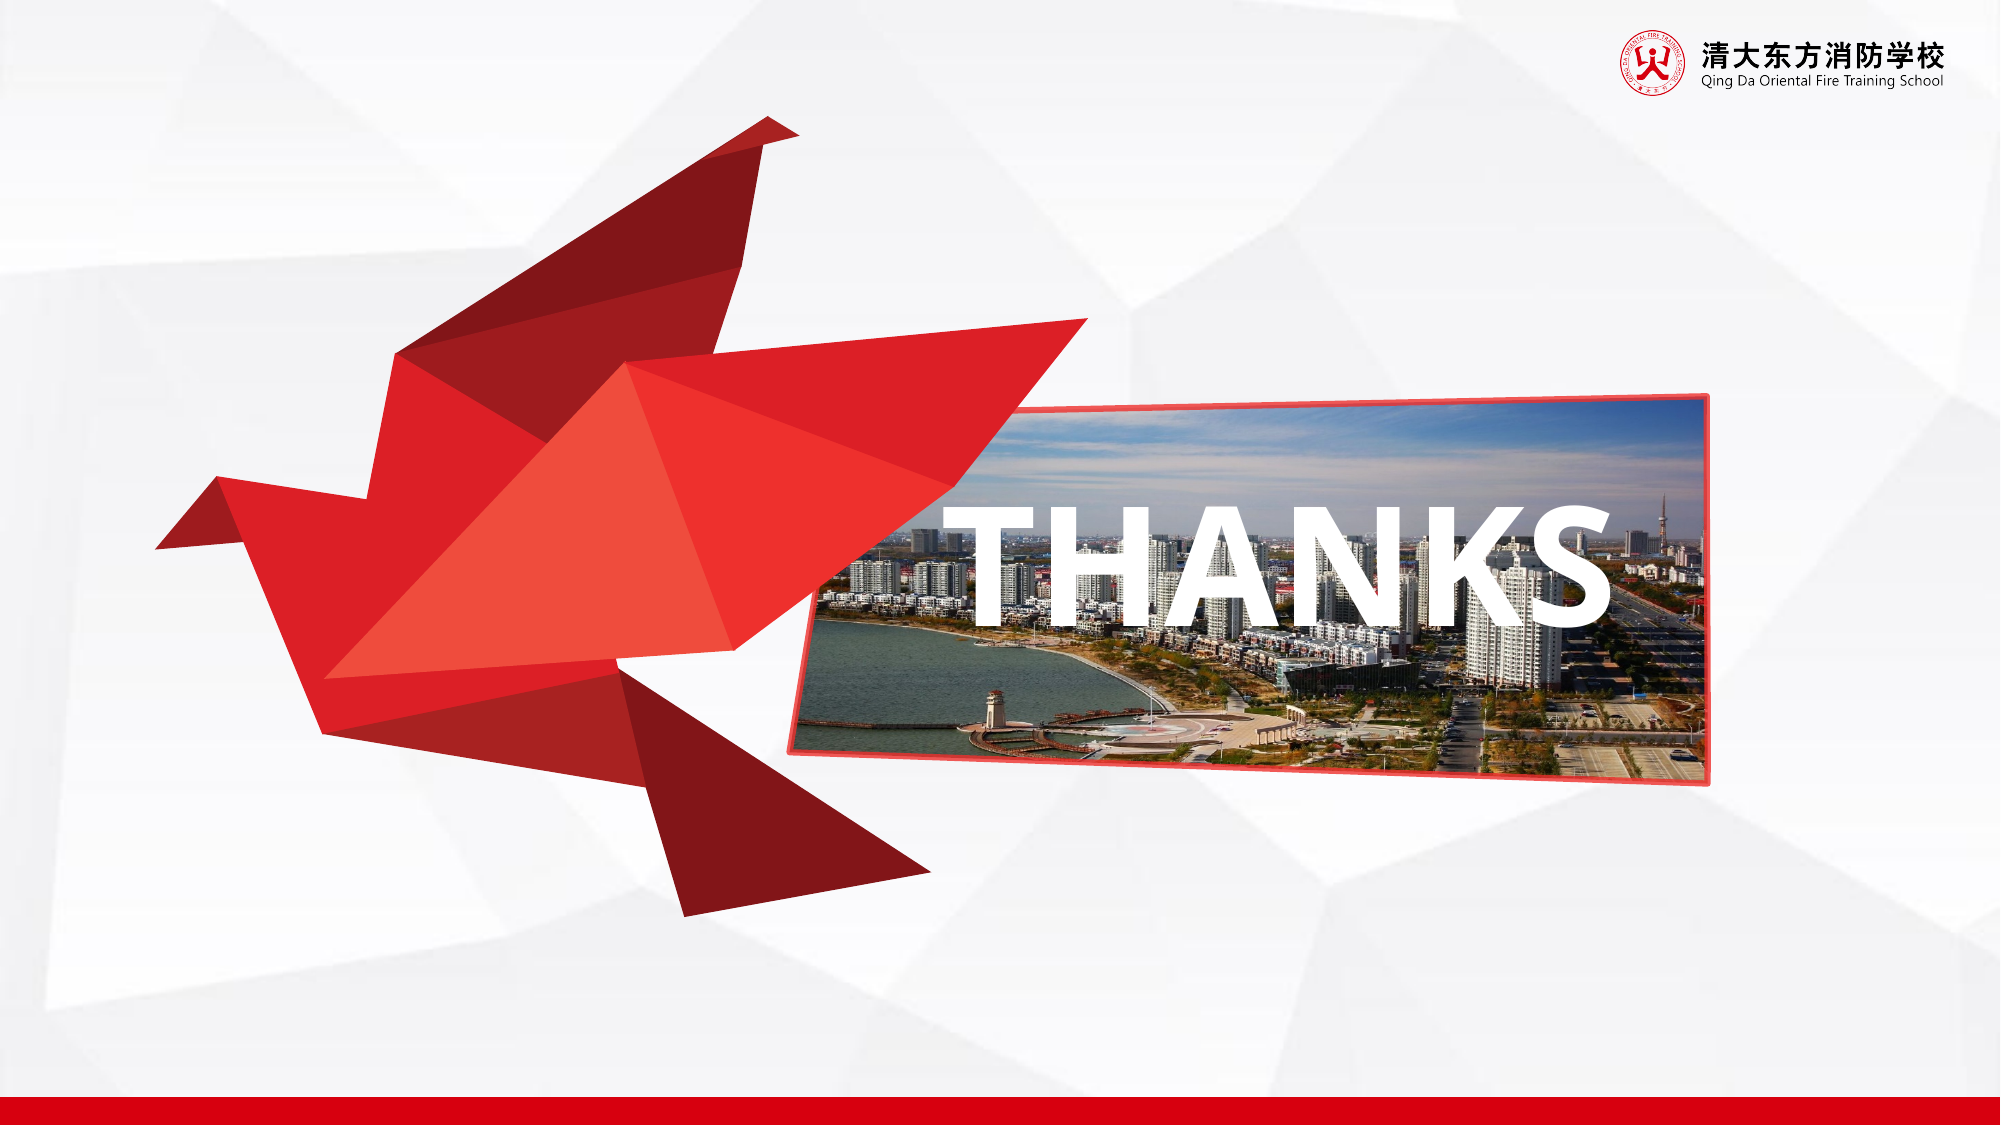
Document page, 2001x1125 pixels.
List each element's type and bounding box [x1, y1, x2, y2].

text_box [234, 62, 800, 476]
picture [0, 0, 2001, 1125]
text_box [0, 1096, 2000, 1125]
text_box [323, 245, 1092, 679]
text_box [174, 476, 900, 910]
